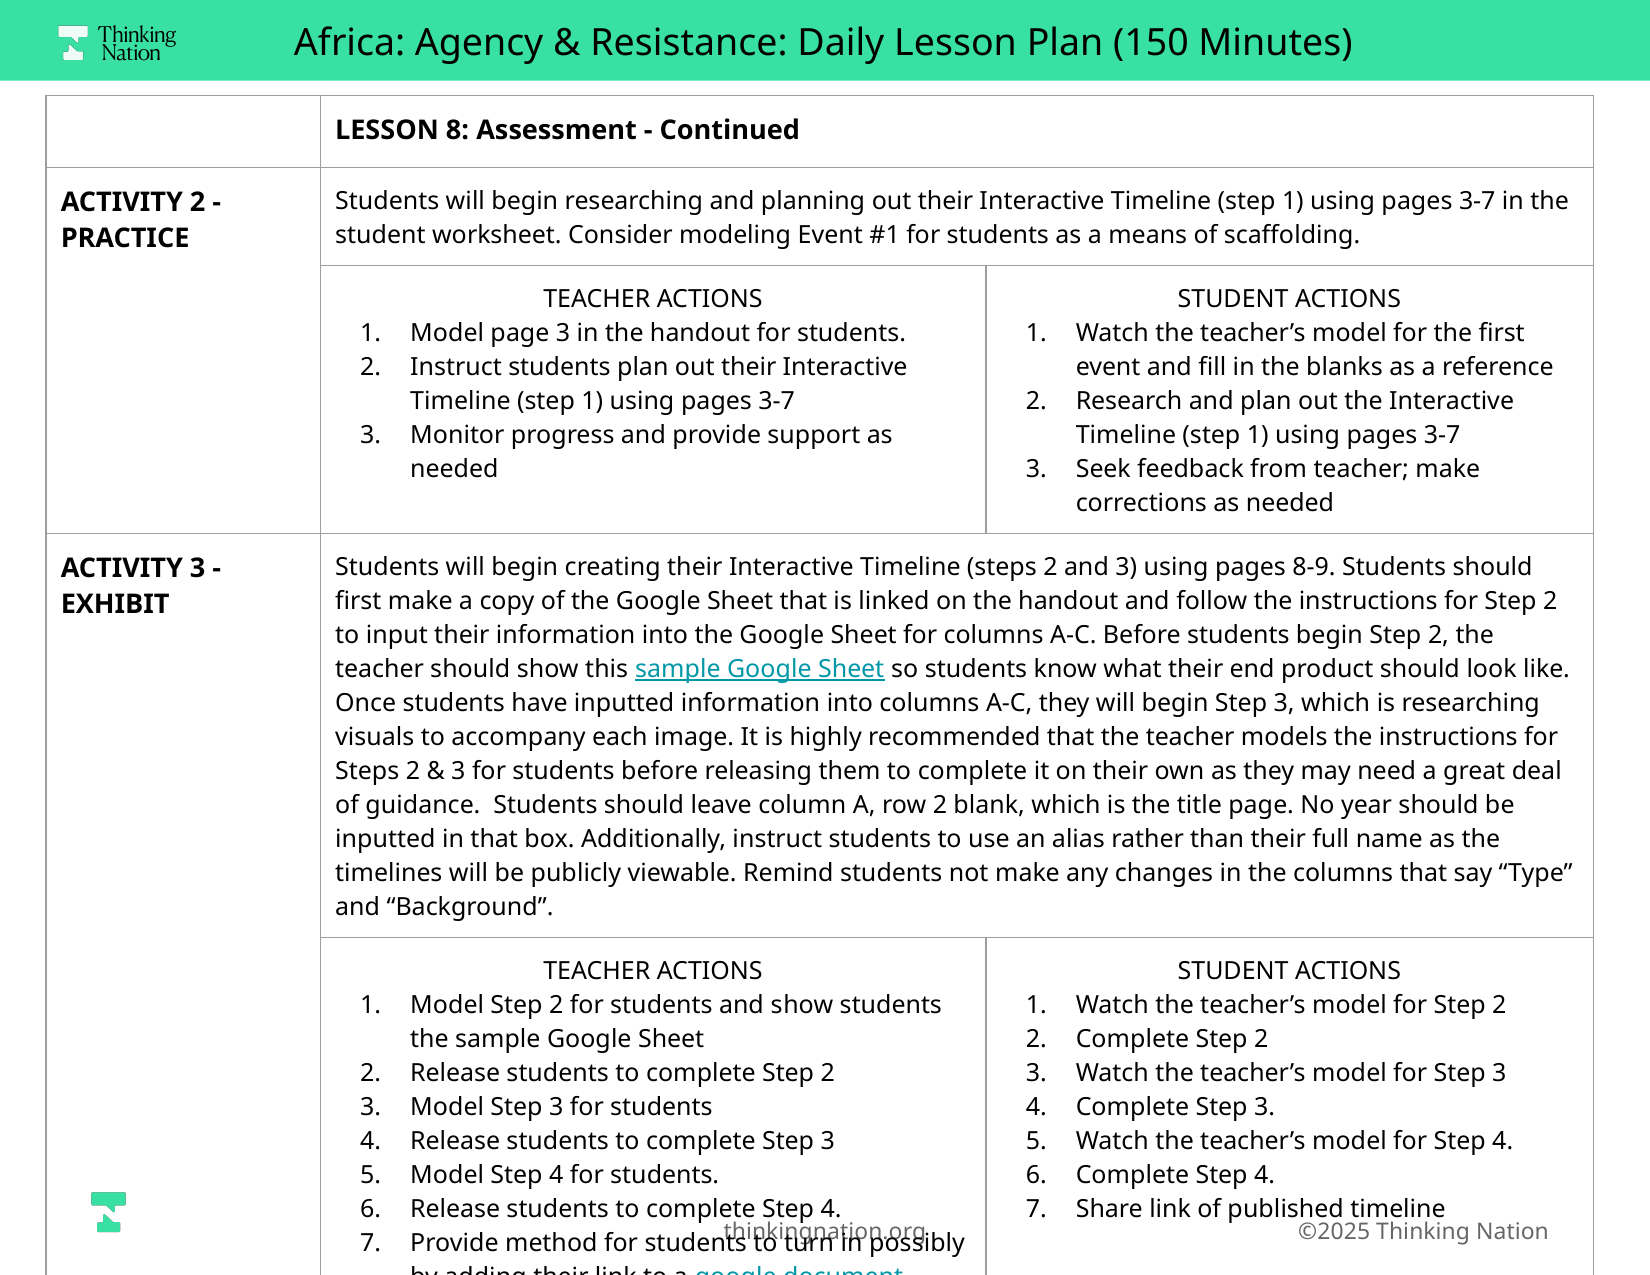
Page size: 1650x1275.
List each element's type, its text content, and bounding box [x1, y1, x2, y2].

table_cell TEACHER ACTIONS Model page 3 in the handout for students. Instruct students plan out their Interactive Timeline (step 1) using pages 3-7 Monitor progress and provide support as needed [321, 266, 985, 533]
picture [45, 14, 180, 85]
text_box Africa: Agency & Resistance: Daily Lesson Plan (150 Minutes) [0, 0, 1650, 81]
table_cell ACTIVITY 3 - EXHIBIT [47, 534, 320, 1275]
table_cell Students will begin researching and planning out their Interactive Timeline (step 1) using pages 3-7 in the student worksheet. Consider modeling Event #1 for students as a means of scaffolding. [321, 168, 1593, 265]
table_cell TEACHER ACTIONS Model Step 2 for students and show students the sample Google Sheet Release students to complete Step 2 Model Step 3 for students Release students to complete Step 3 Model Step 4 for students. Release students to complete Step 4. Provide method for students to turn in possibly by adding their link to a google document [321, 938, 985, 1275]
table_header [47, 96, 320, 167]
table_cell Students will begin creating their Interactive Timeline (steps 2 and 3) using pages 8-9. Students should first make a copy of the Google Sheet that is linked on the handout and follow the instructions for Step 2 to input their information into the Google Sheet for columns A-C. Before students begin Step 2, the teacher should show this sample Google Sheet so students know what their end product should look like. Once students have inputted information into columns A-C, they will begin Step 3, which is researching visuals to accompany each image. It is highly recommended that the teacher models the instructions for Steps 2 & 3 for students before releasing them to complete it on their own as they may need a great deal of guidance. Students should leave column A, row 2 blank, which is the title page. No year should be inputted in that box. Additionally, instruct students to use an alias rather than their full name as the timelines will be publicly viewable. Remind students not make any changes in the columns that say “Type” and “Background”. [321, 534, 1593, 937]
table_header LESSON 8: Assessment - Continued [321, 96, 1593, 167]
table_cell STUDENT ACTIONS Watch the teacher’s model for the first event and fill in the blanks as a reference Research and plan out the Interactive Timeline (step 1) using pages 3-7 Seek feedback from teacher; make corrections as needed [987, 266, 1593, 533]
table_cell ACTIVITY 2 - PRACTICE [47, 168, 320, 533]
picture [80, 1184, 136, 1240]
table_cell STUDENT ACTIONS Watch the teacher’s model for Step 2 Complete Step 2 Watch the teacher’s model for Step 3 Complete Step 3. Watch the teacher’s model for Step 4. Complete Step 4. Share link of published timeline [987, 938, 1593, 1275]
